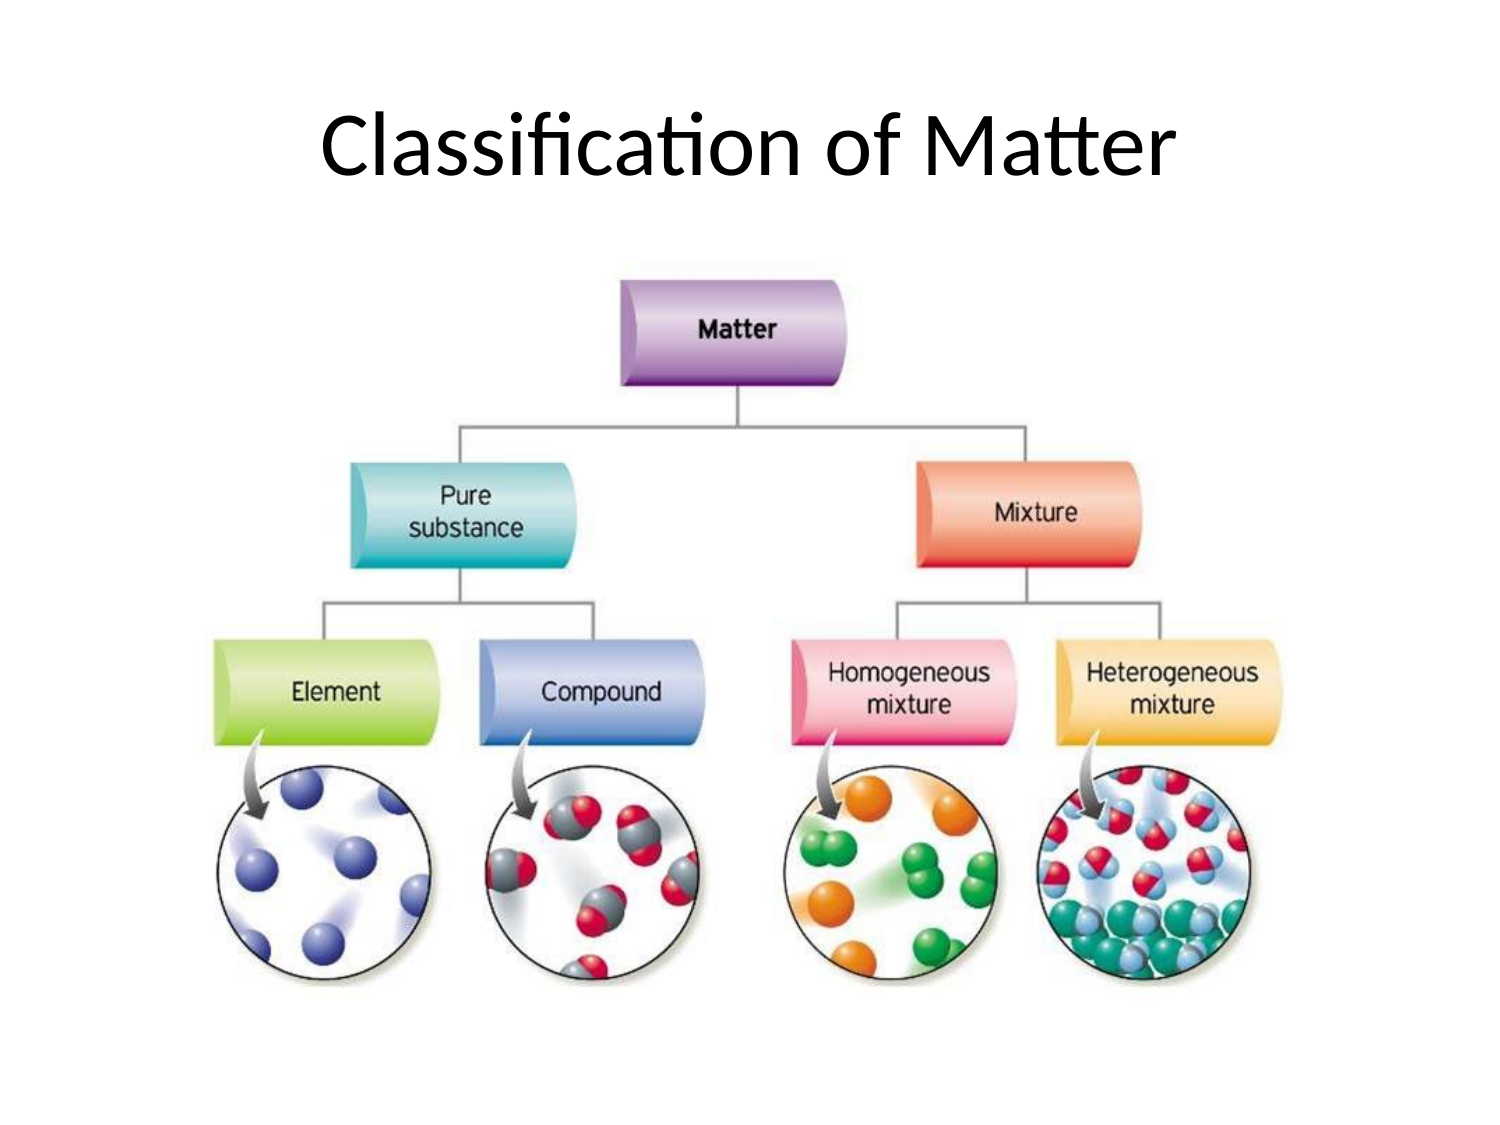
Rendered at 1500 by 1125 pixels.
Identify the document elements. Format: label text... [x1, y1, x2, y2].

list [74, 262, 1426, 1006]
title Classification of Matter [75, 45, 1425, 233]
